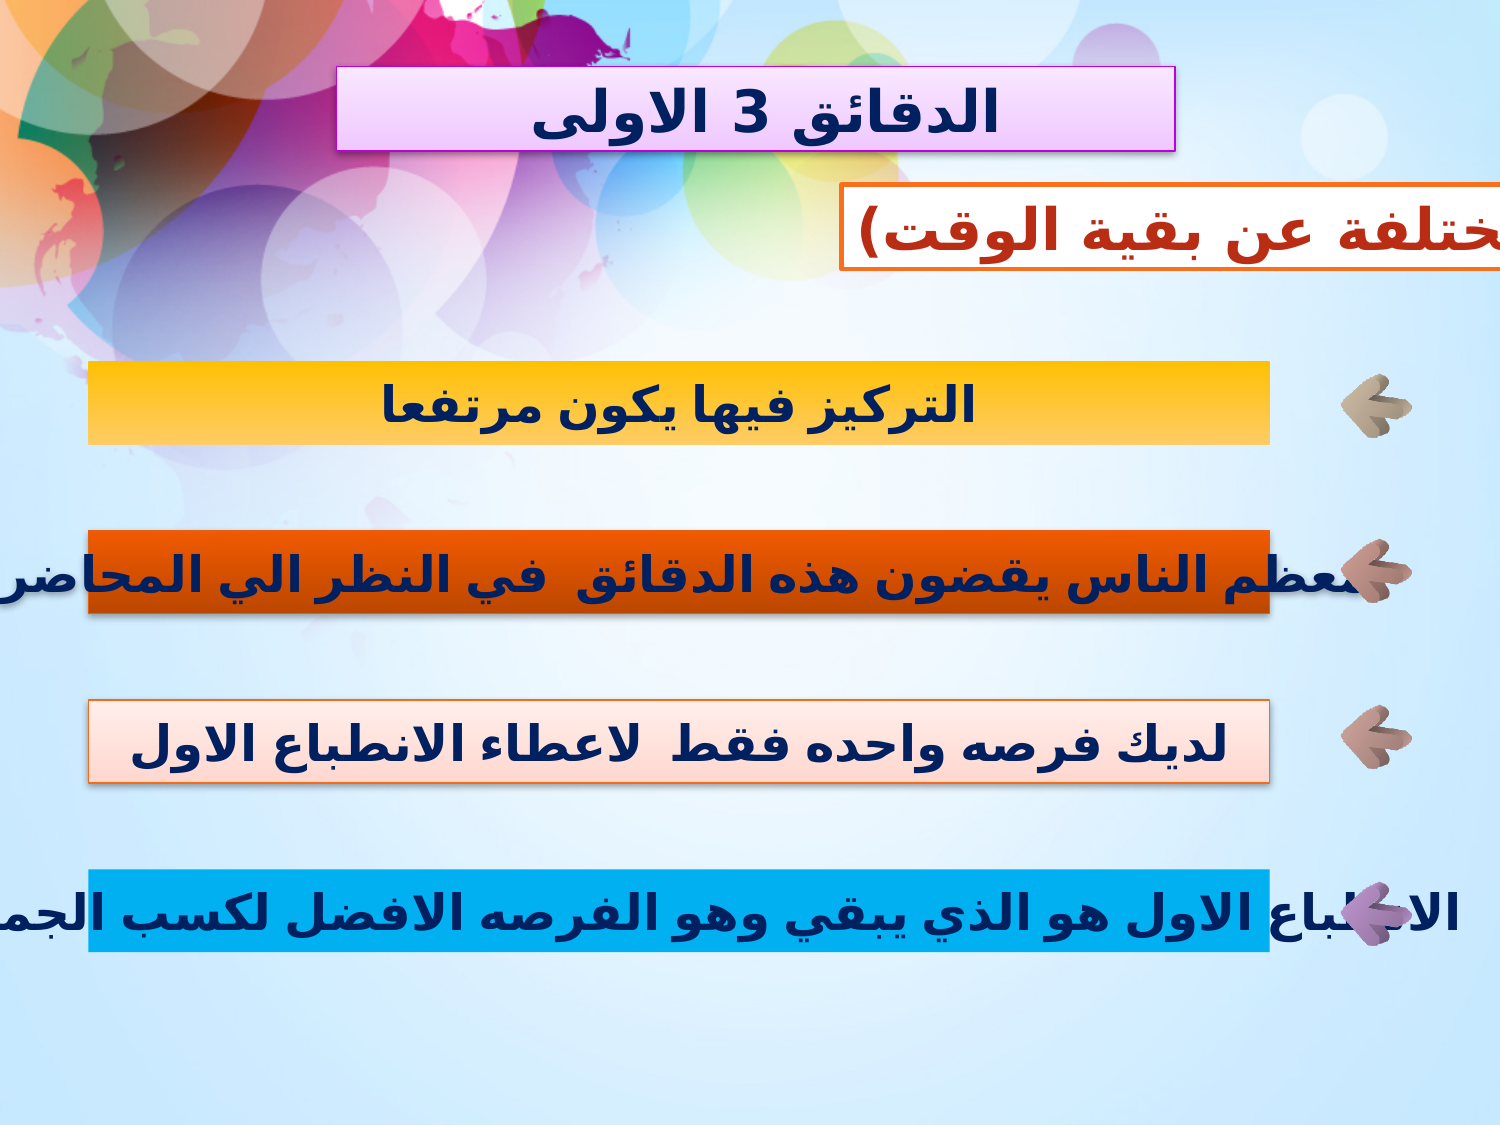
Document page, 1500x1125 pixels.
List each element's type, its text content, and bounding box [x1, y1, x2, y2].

text_box لديك فرصه واحده فقط لاعطاء الانطباع الاول [88, 699, 1270, 784]
text_box الدقائق 3 الاولى [336, 66, 1176, 152]
picture [0, 0, 1500, 1125]
text_box (مختلفة عن بقية الوقت) [839, 182, 1500, 271]
text_box الانطباع الاول هو الذي يبقي وهو الفرصه الافضل لكسب الجمهور [88, 869, 1270, 953]
text_box التركيز فيها يكون مرتفعا [88, 361, 1270, 445]
text_box معظم الناس يقضون هذه الدقائق في النظر الي المحاضر [88, 530, 1270, 614]
